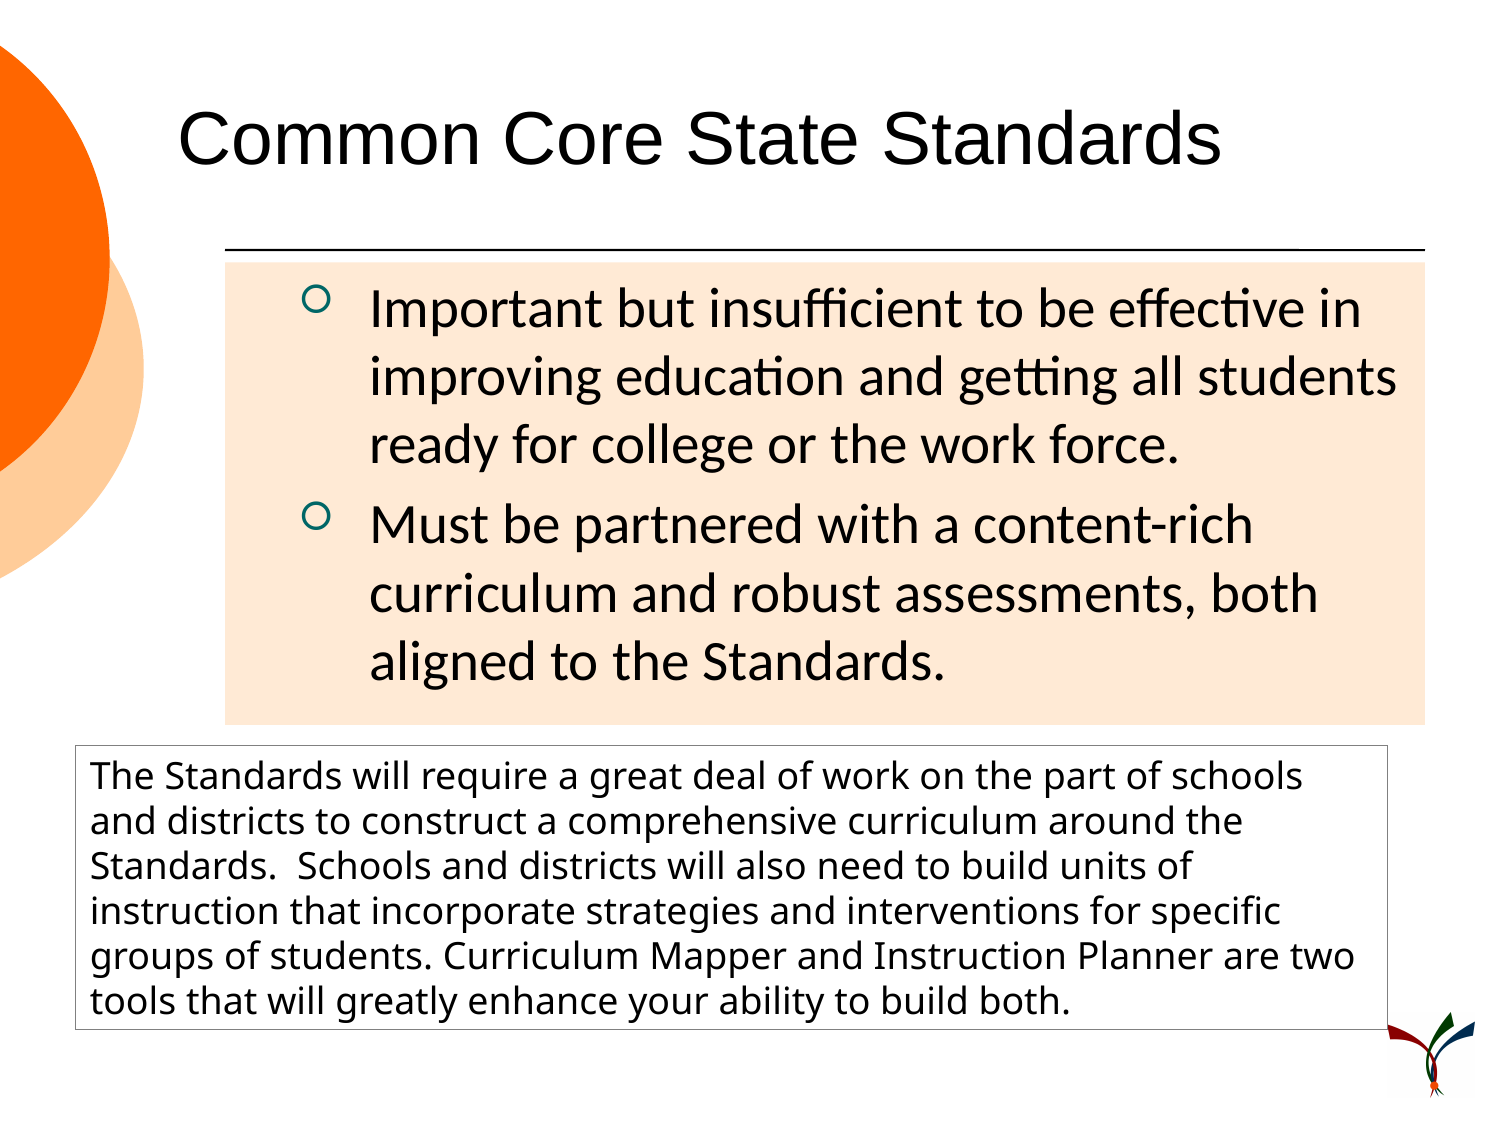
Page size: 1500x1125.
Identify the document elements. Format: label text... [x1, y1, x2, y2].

title Common Core State Standards [162, 0, 1388, 188]
text_box The Standards will require a great deal of work on the part of schools and districts to construct a comprehensive curriculum around the Standards. Schools and districts will also need to build units of instruction that incorporate strategies and interventions for specific groups of students. Curriculum Mapper and Instruction Planner are two tools that will greatly enhance your ability to build both. [75, 745, 1388, 1030]
list Important but insufficient to be effective in improving education and getting all students ready for college or the work force. Must be partnered with a content-rich curriculum and robust assessments, both aligned to the Standards. [224, 262, 1426, 726]
picture [1387, 1012, 1475, 1098]
